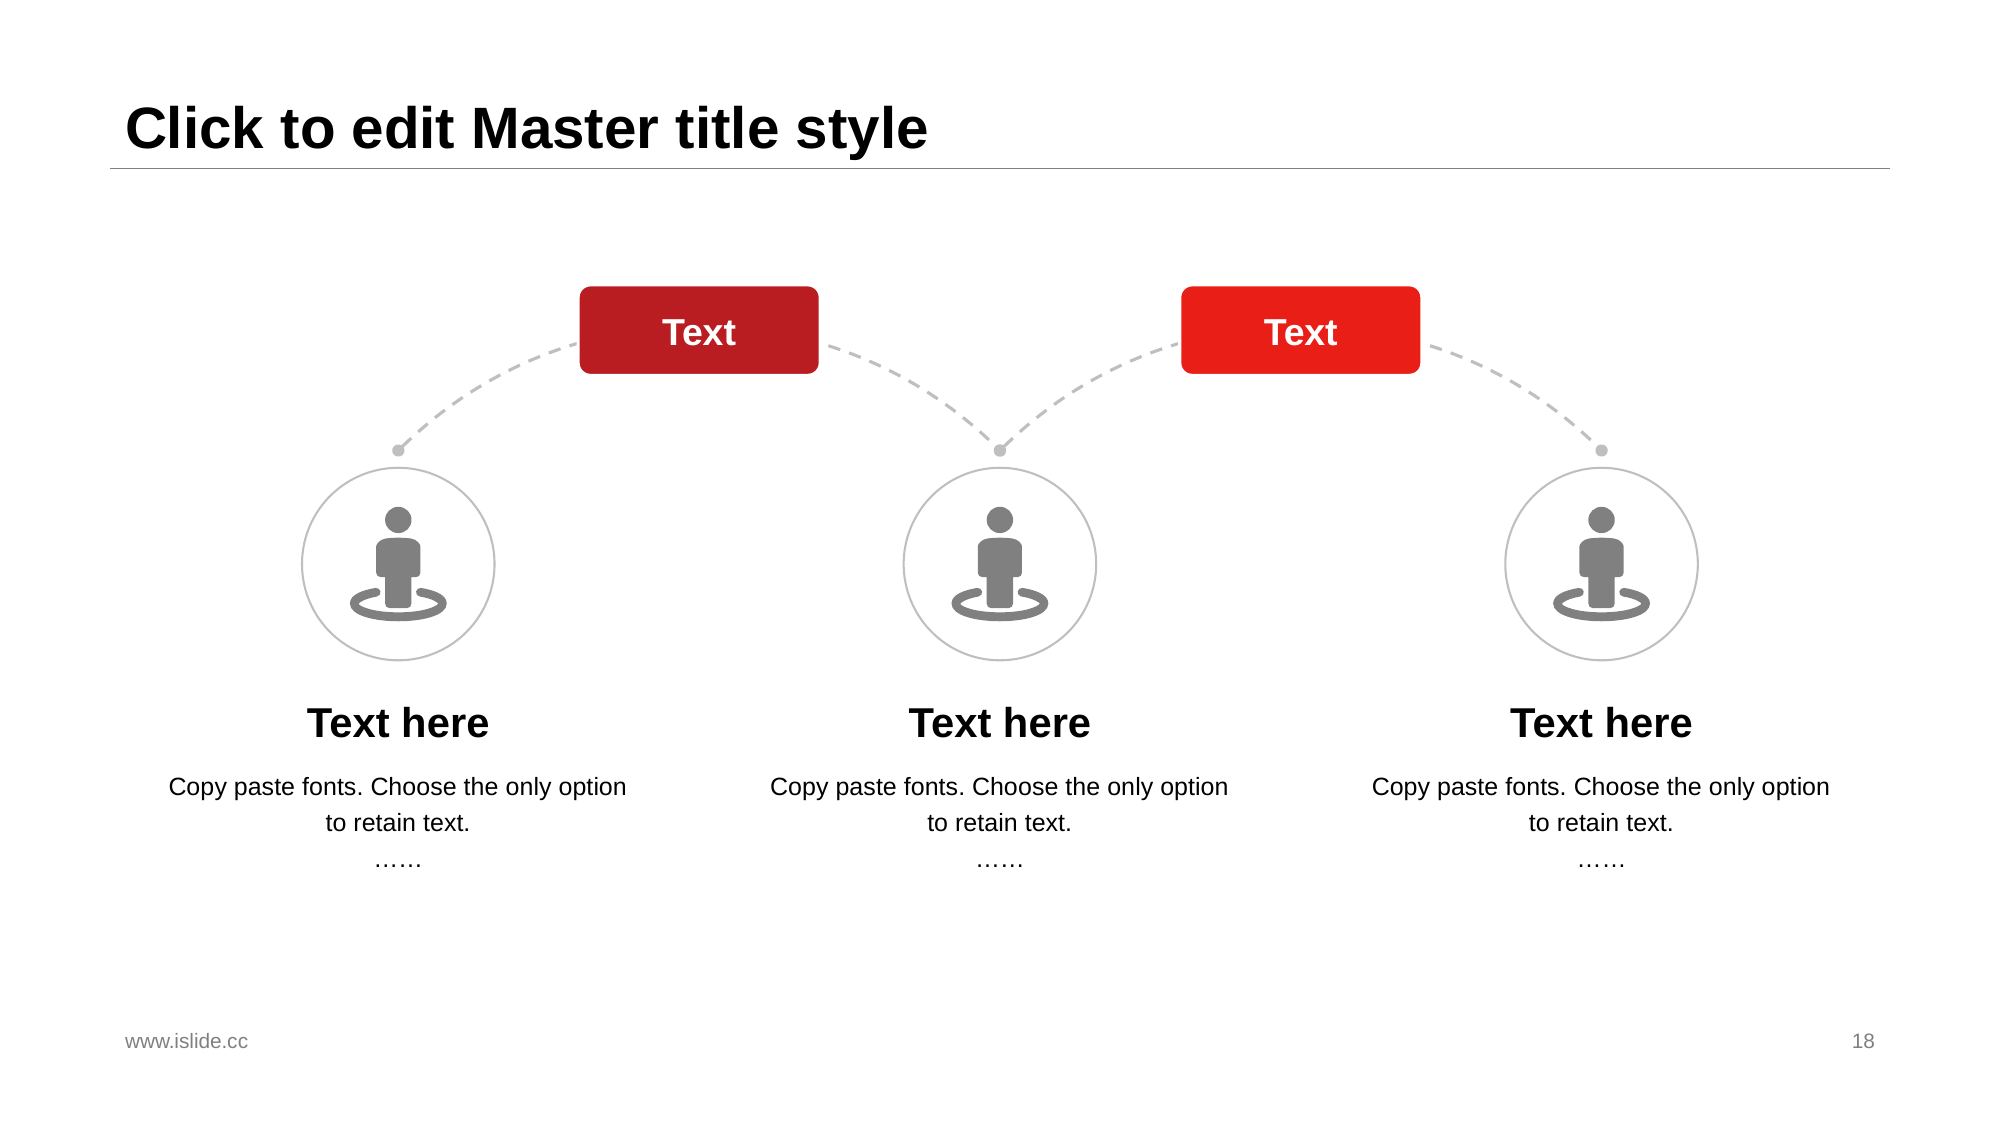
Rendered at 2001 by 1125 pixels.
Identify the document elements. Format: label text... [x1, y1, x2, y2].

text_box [146, 237, 1854, 956]
slide_number 18 [1412, 1023, 1890, 1058]
footer www.islide.cc [109, 1023, 790, 1058]
title Click to edit Master title style [109, 0, 1890, 169]
